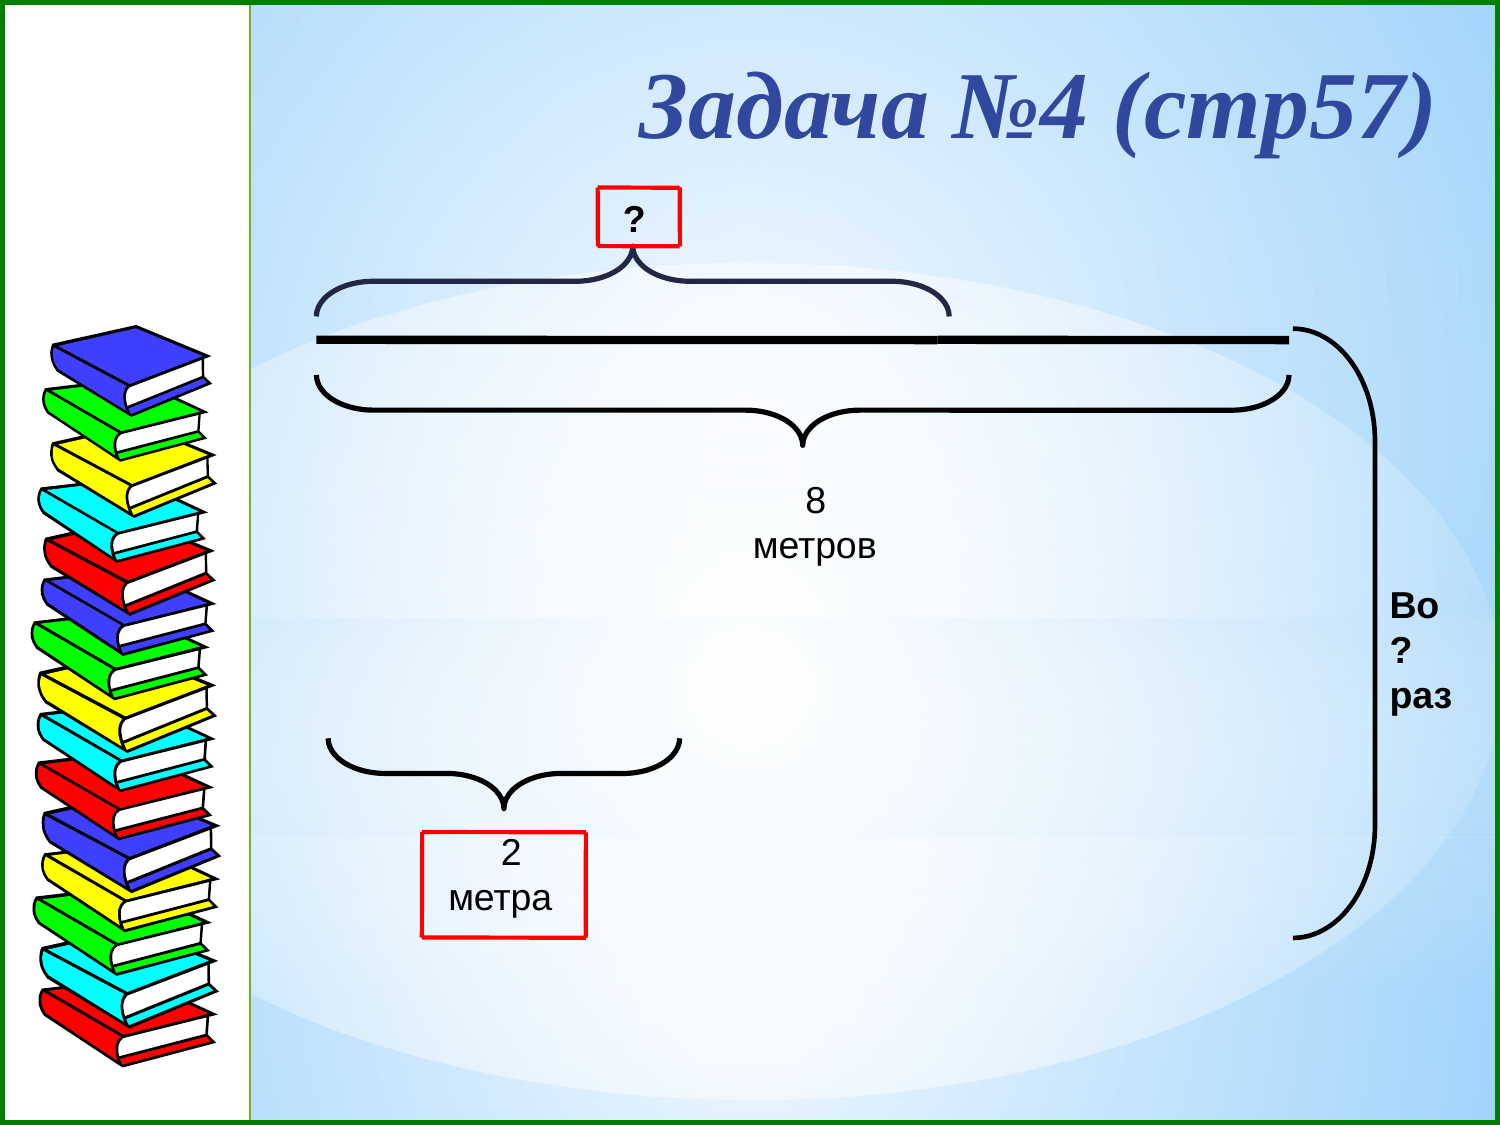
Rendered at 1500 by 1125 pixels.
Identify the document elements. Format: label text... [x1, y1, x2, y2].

title Задача №4 (стр57) [267, 35, 1477, 247]
text_box 2 метра [588, 894, 598, 925]
text_box Во ? раз [1374, 574, 1469, 724]
text_box [327, 738, 681, 810]
text_box [237, 216, 1500, 545]
text_box ? [600, 196, 677, 244]
text_box [1292, 327, 1376, 939]
text_box 2 метра [433, 820, 598, 883]
text_box 8 метров [738, 468, 903, 574]
text_box 2 метра [433, 840, 583, 925]
text_box [315, 255, 950, 317]
text_box [315, 374, 1290, 447]
text_box [0, 0, 1500, 1125]
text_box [24, 324, 222, 1068]
